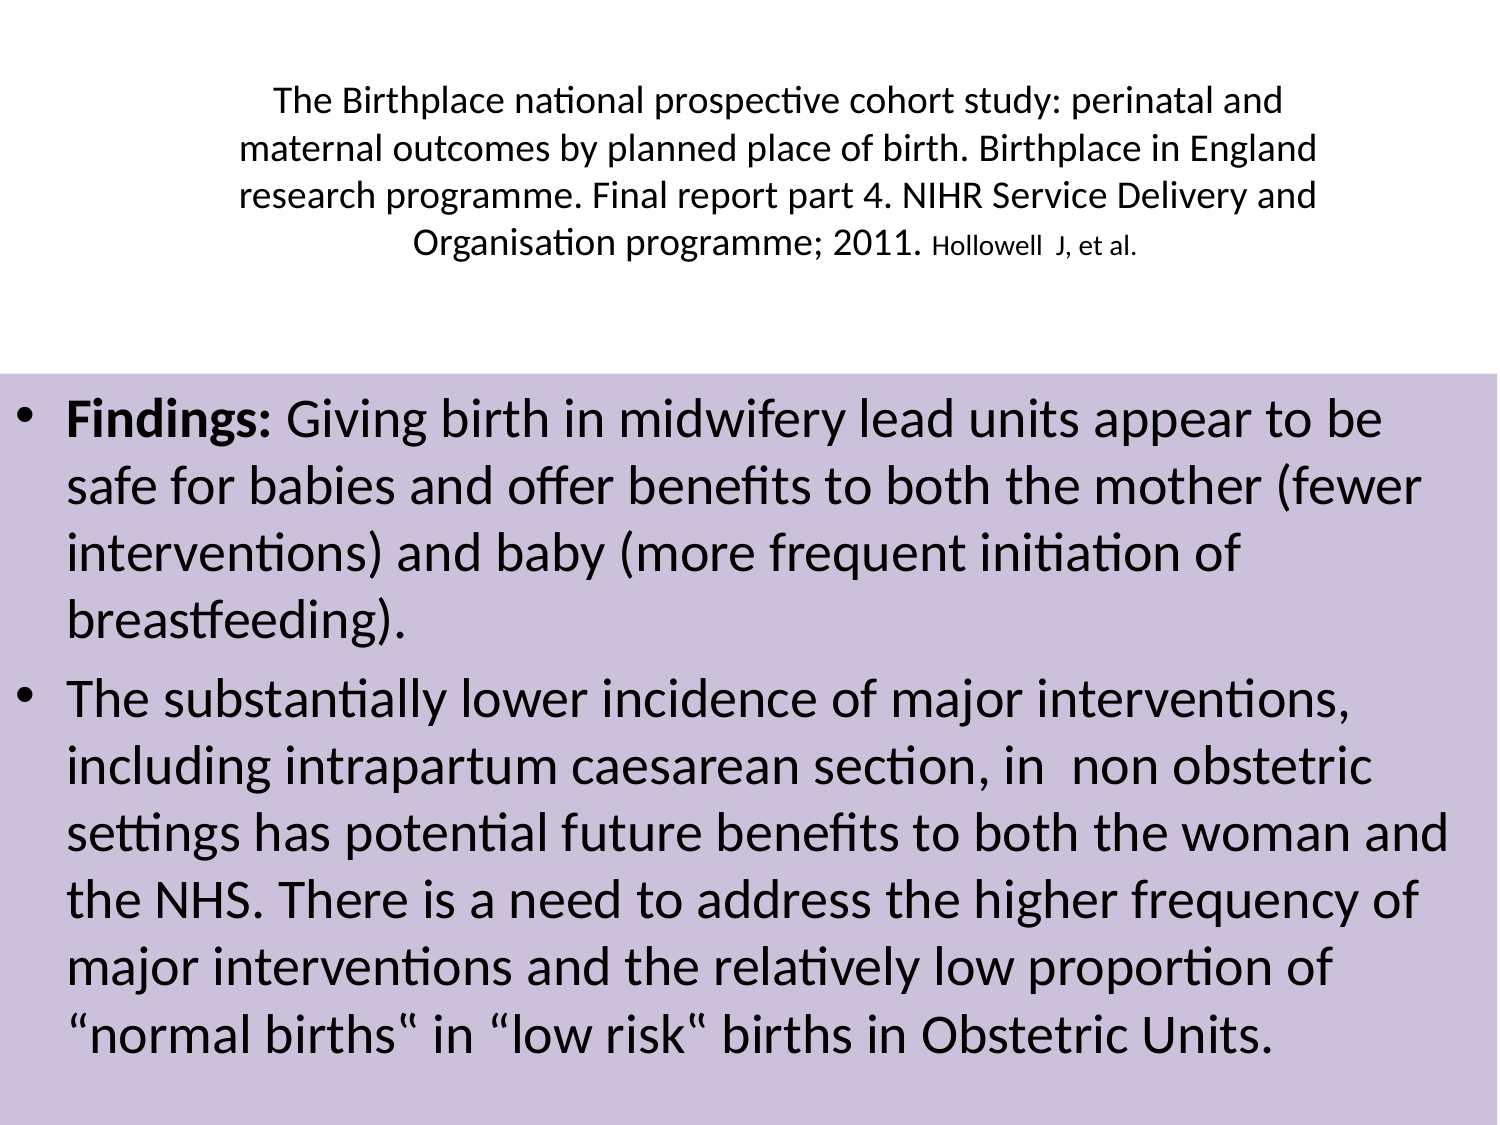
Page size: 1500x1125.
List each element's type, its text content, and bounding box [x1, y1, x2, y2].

list Findings: Giving birth in midwifery lead units appear to be safe for babies and offer benefits to both the mother (fewer interventions) and baby (more frequent initiation of breastfeeding). The substantially lower incidence of major interventions, including intrapartum caesarean section, in non obstetric settings has potential future benefits to both the woman and the NHS. There is a need to address the higher frequency of major interventions and the relatively low proportion of “normal births‟ in “low risk‟ births in Obstetric Units. [0, 373, 1498, 1125]
title The Birthplace national prospective cohort study: perinatal and maternal outcomes by planned place of birth. Birthplace in England research programme. Final report part 4. NIHR Service Delivery and Organisation programme; 2011. Hollowell J, et al. [194, 66, 1363, 307]
